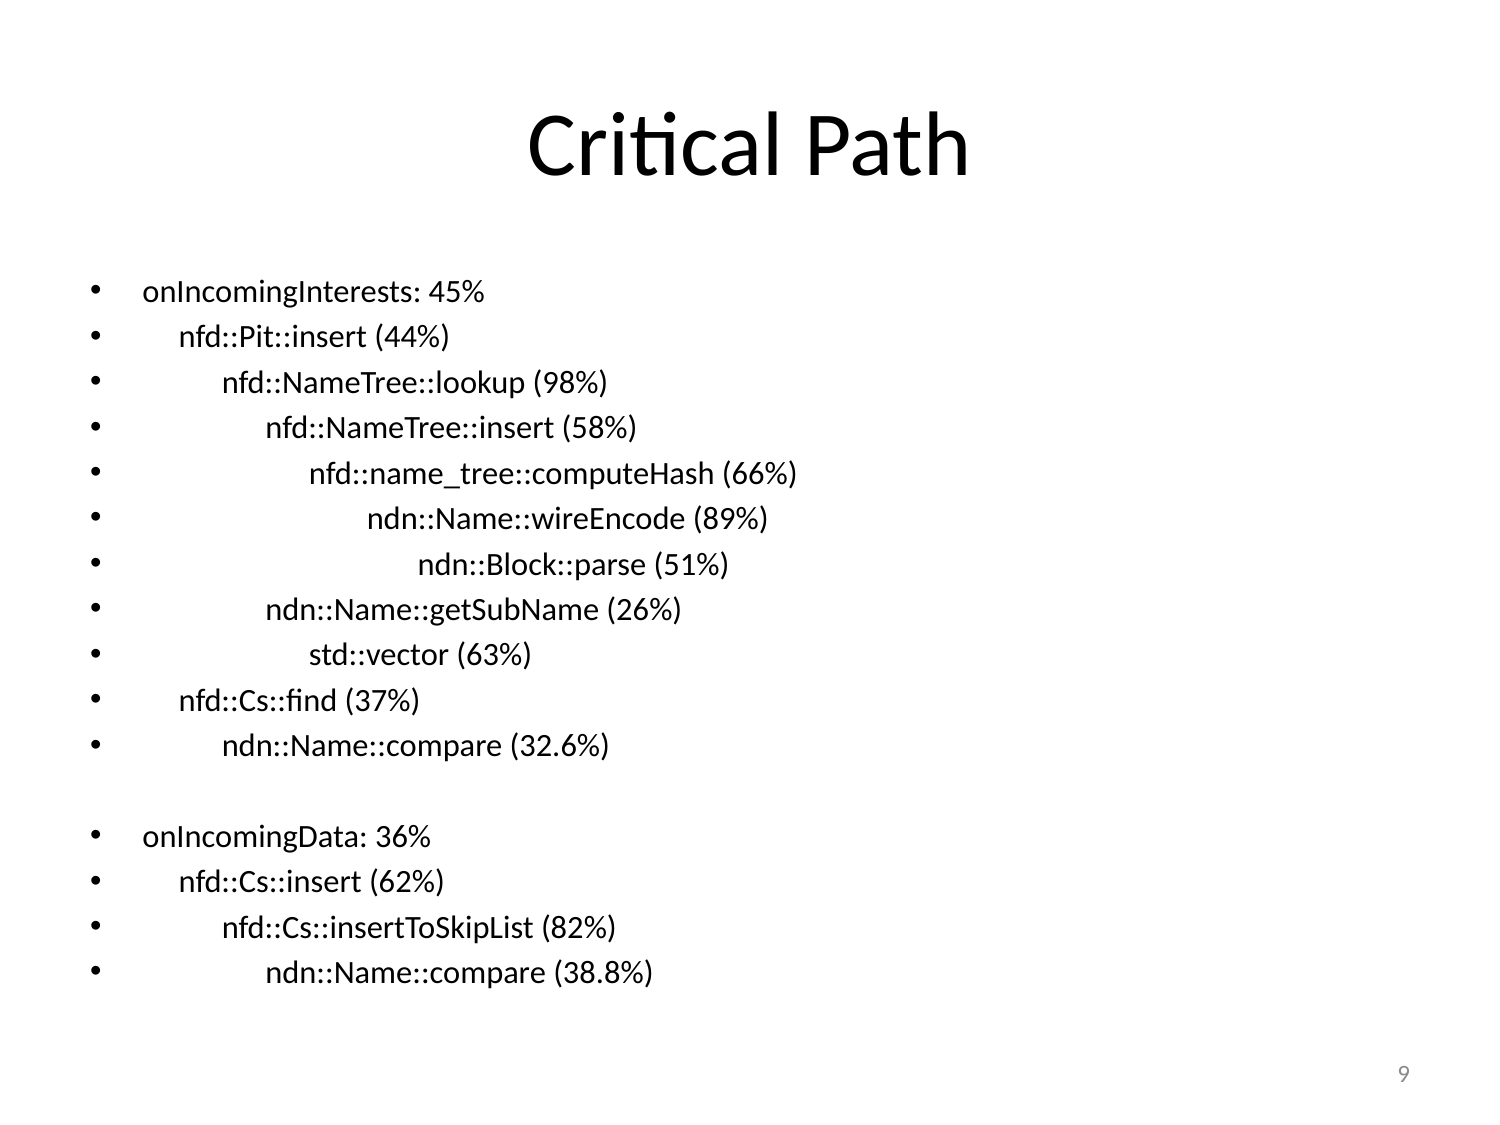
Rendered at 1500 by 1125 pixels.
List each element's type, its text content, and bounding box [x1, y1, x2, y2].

slide_number 9 [1074, 1042, 1425, 1103]
title Critical Path [75, 45, 1425, 233]
list onIncomingInterests: 45% nfd::Pit::insert (44%) nfd::NameTree::lookup (98%) nfd::NameTree::insert (58%) nfd::name_tree::computeHash (66%) ndn::Name::wireEncode (89%) ndn::Block::parse (51%) ndn::Name::getSubName (26%) std::vector (63%) nfd::Cs::find (37%) ndn::Name::compare (32.6%) onIncomingData: 36% nfd::Cs::insert (62%) nfd::Cs::insertToSkipList (82%) ndn::Name::compare (38.8%) [75, 262, 1425, 1005]
